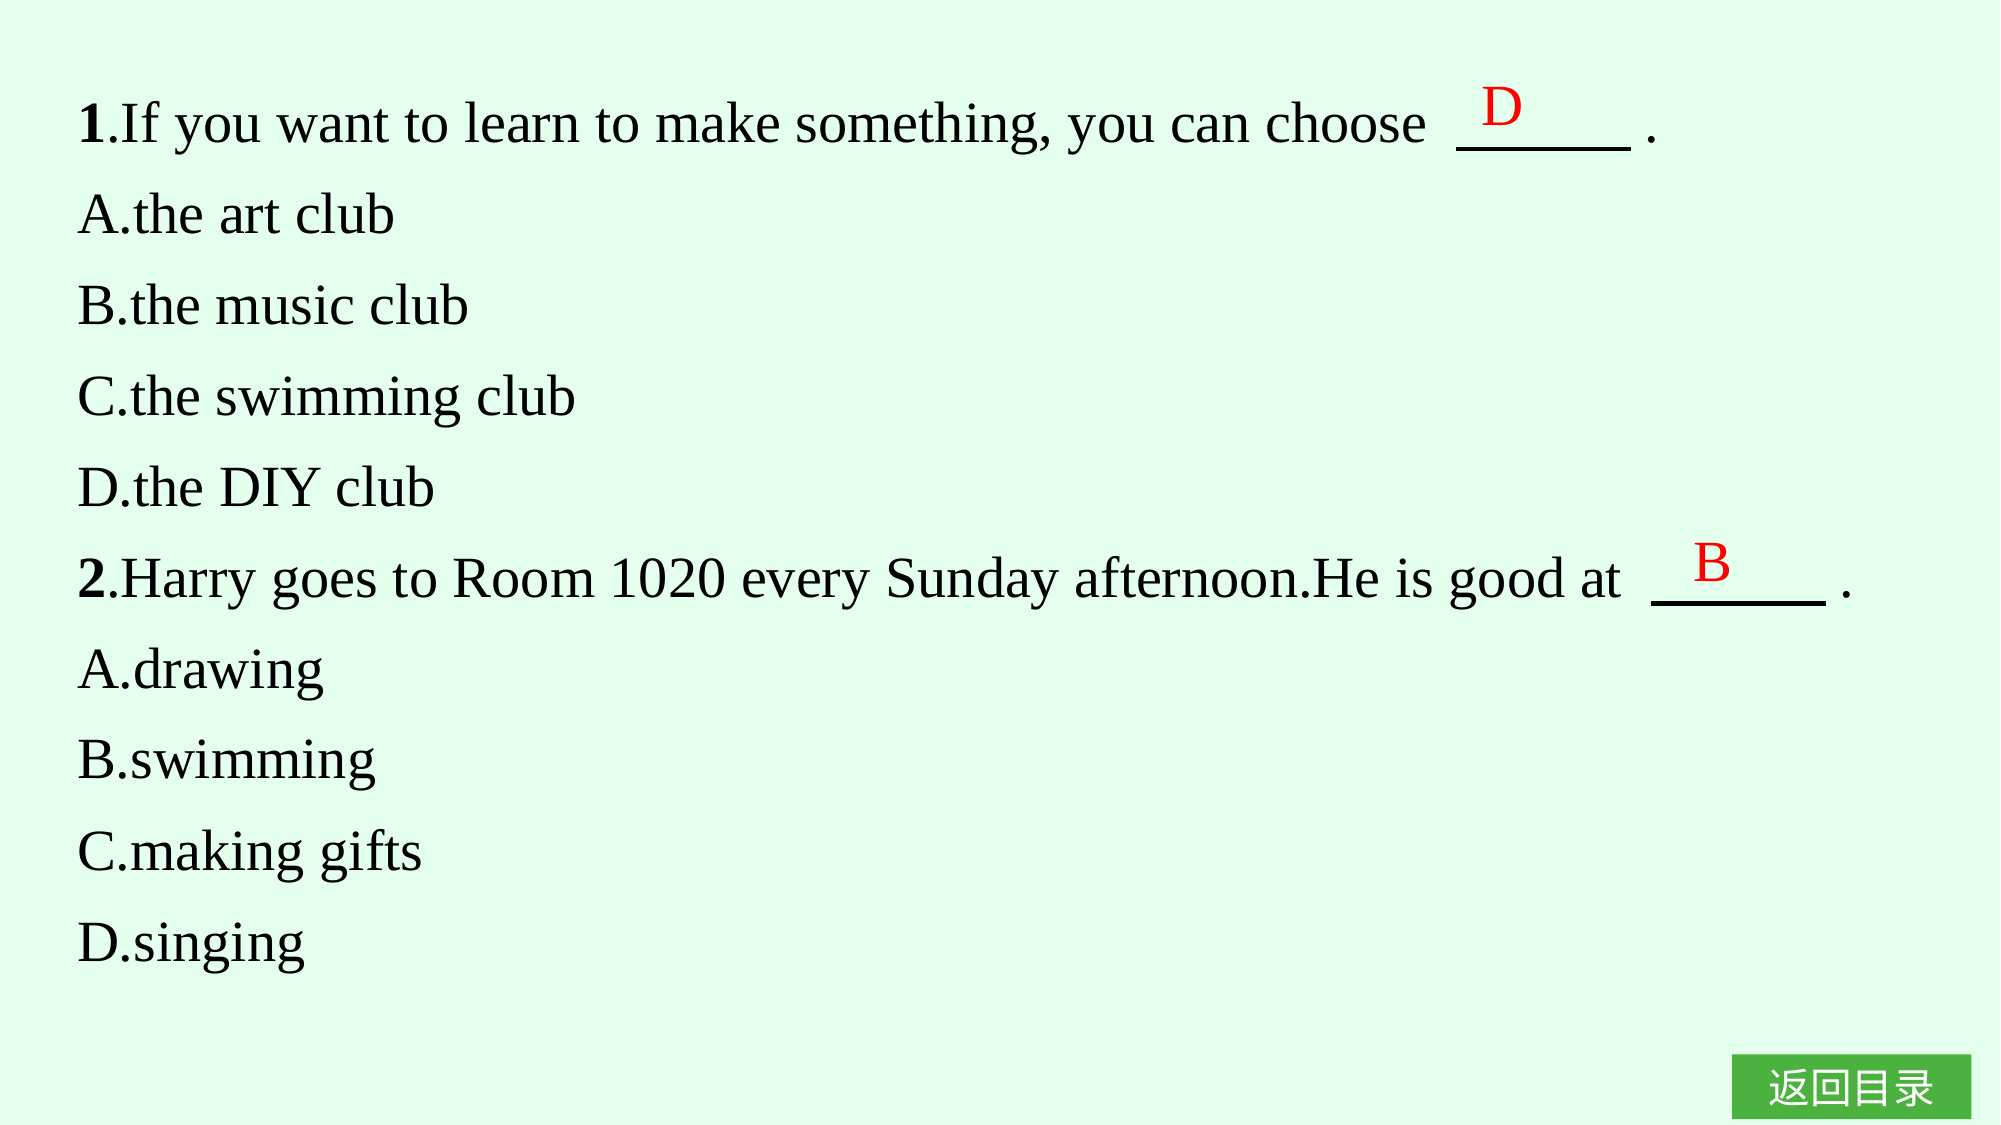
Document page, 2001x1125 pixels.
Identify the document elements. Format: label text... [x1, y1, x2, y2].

text_box B [1678, 516, 1748, 601]
text_box 1.If you want to learn to make something, you can choose . A.the art club B.the music club C.the swimming club D.the DIY club 2.Harry goes to Room 1020 every Sunday afternoon.He is good at . A.drawing B.swimming C.making gifts D.singing [62, 55, 1938, 980]
text_box D [1466, 59, 1539, 144]
